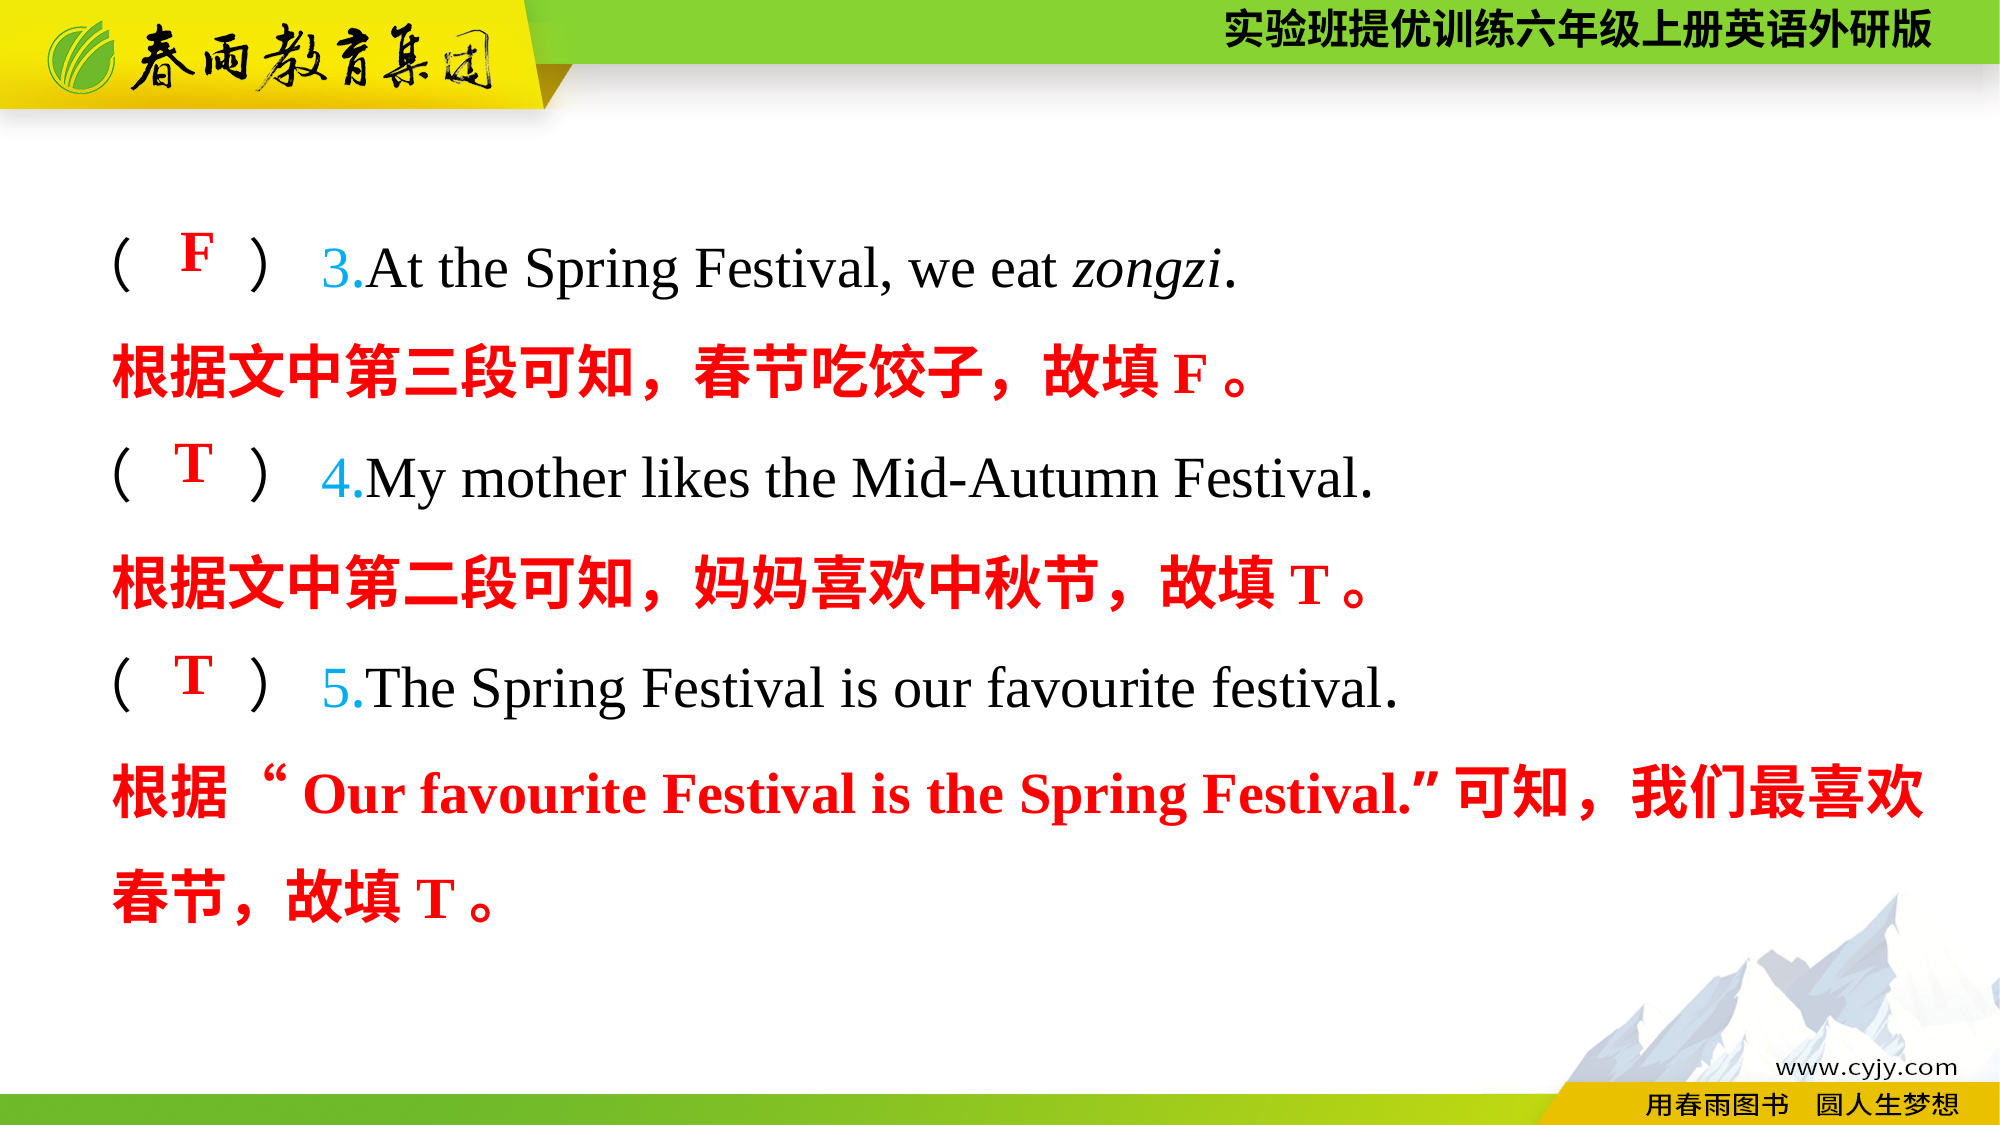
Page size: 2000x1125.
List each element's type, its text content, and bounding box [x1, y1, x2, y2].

text_box T [160, 416, 1160, 502]
text_box F [165, 205, 1166, 291]
text_box 根据“Our favourite Festival is the Spring Festival.”可知，我们最喜欢春节，故填T。 [96, 712, 1941, 938]
list （ ）3.At the Spring Festival, we eat zongzi. （ ）4.My mother likes the Mid-Autumn Festival. （ ）5.The Spring Festival is our favourite festival. [59, 187, 1944, 719]
text_box T [160, 628, 1160, 714]
text_box 根据文中第二段可知，妈妈喜欢中秋节，故填T。 [96, 503, 1745, 624]
text_box 根据文中第三段可知，春节吃饺子，故填F。 [96, 292, 1650, 413]
picture [0, 0, 2000, 1125]
